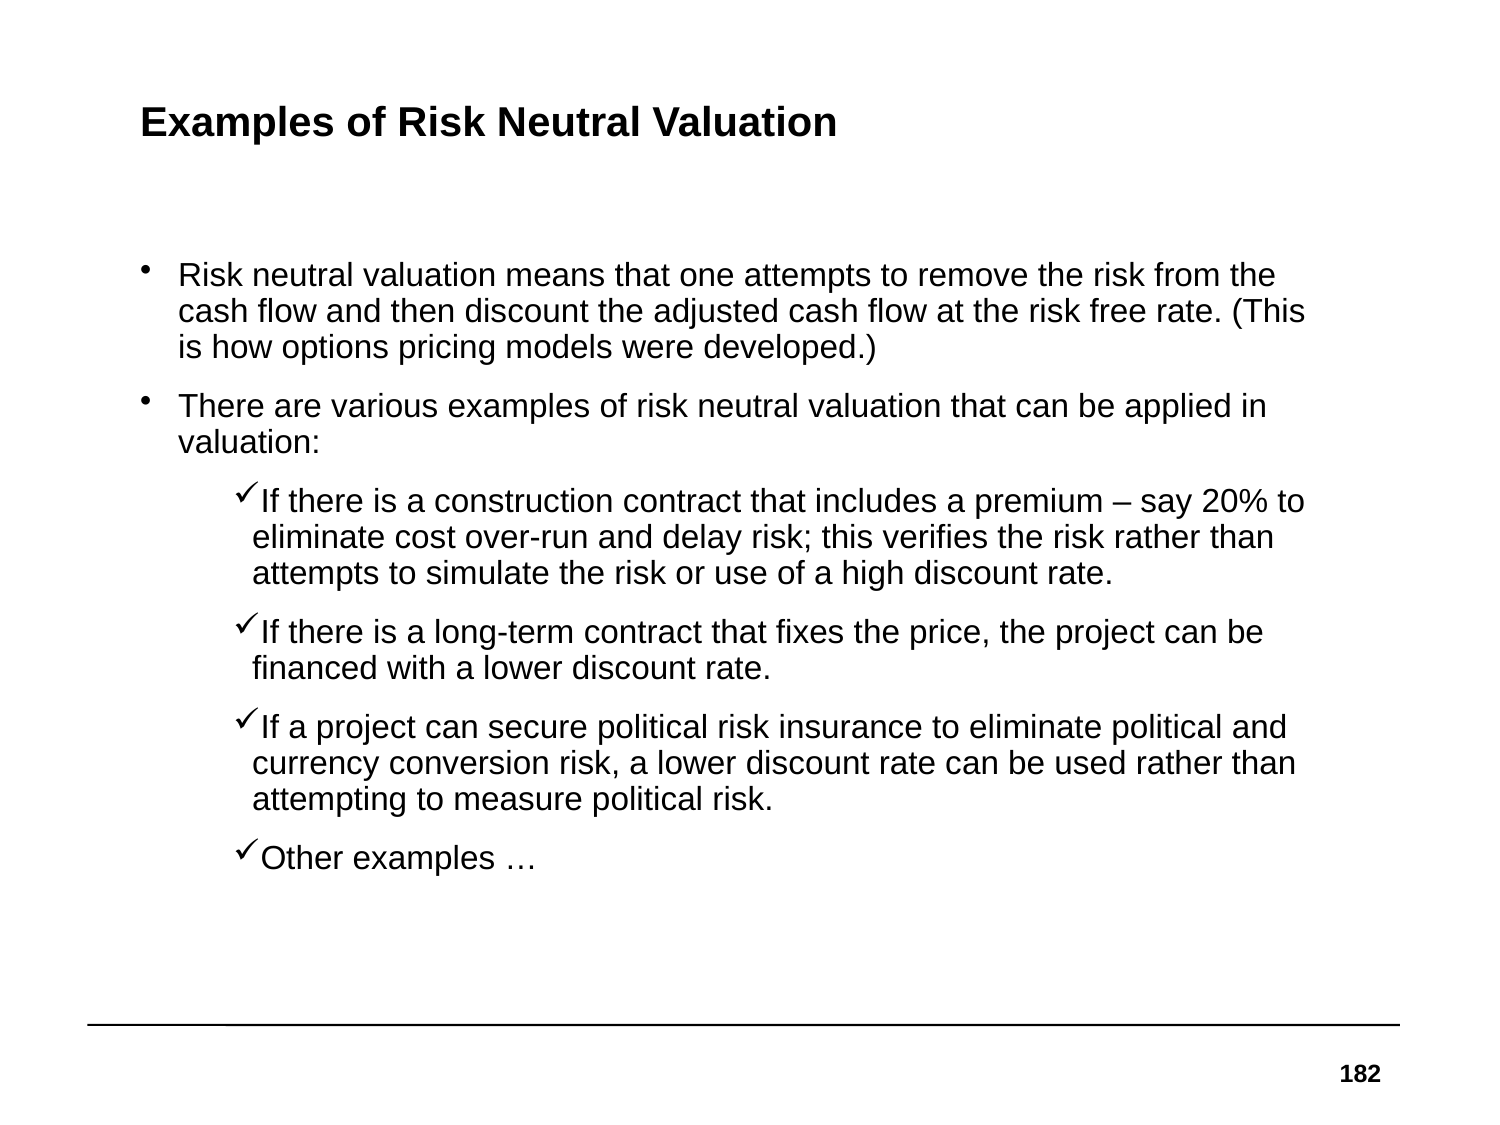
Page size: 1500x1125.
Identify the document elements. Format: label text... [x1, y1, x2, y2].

list Risk neutral valuation means that one attempts to remove the risk from the cash flow and then discount the adjusted cash flow at the risk free rate. (This is how options pricing models were developed.) There are various examples of risk neutral valuation that can be applied in valuation: If there is a construction contract that includes a premium – say 20% to eliminate cost over-run and delay risk; this verifies the risk rather than attempts to simulate the risk or use of a high discount rate. If there is a long-term contract that fixes the price, the project can be financed with a lower discount rate. If a project can secure political risk insurance to eliminate political and currency conversion risk, a lower discount rate can be used rather than attempting to measure political risk. Other examples … [125, 249, 1338, 1000]
title Examples of Risk Neutral Valuation [125, 87, 1375, 225]
